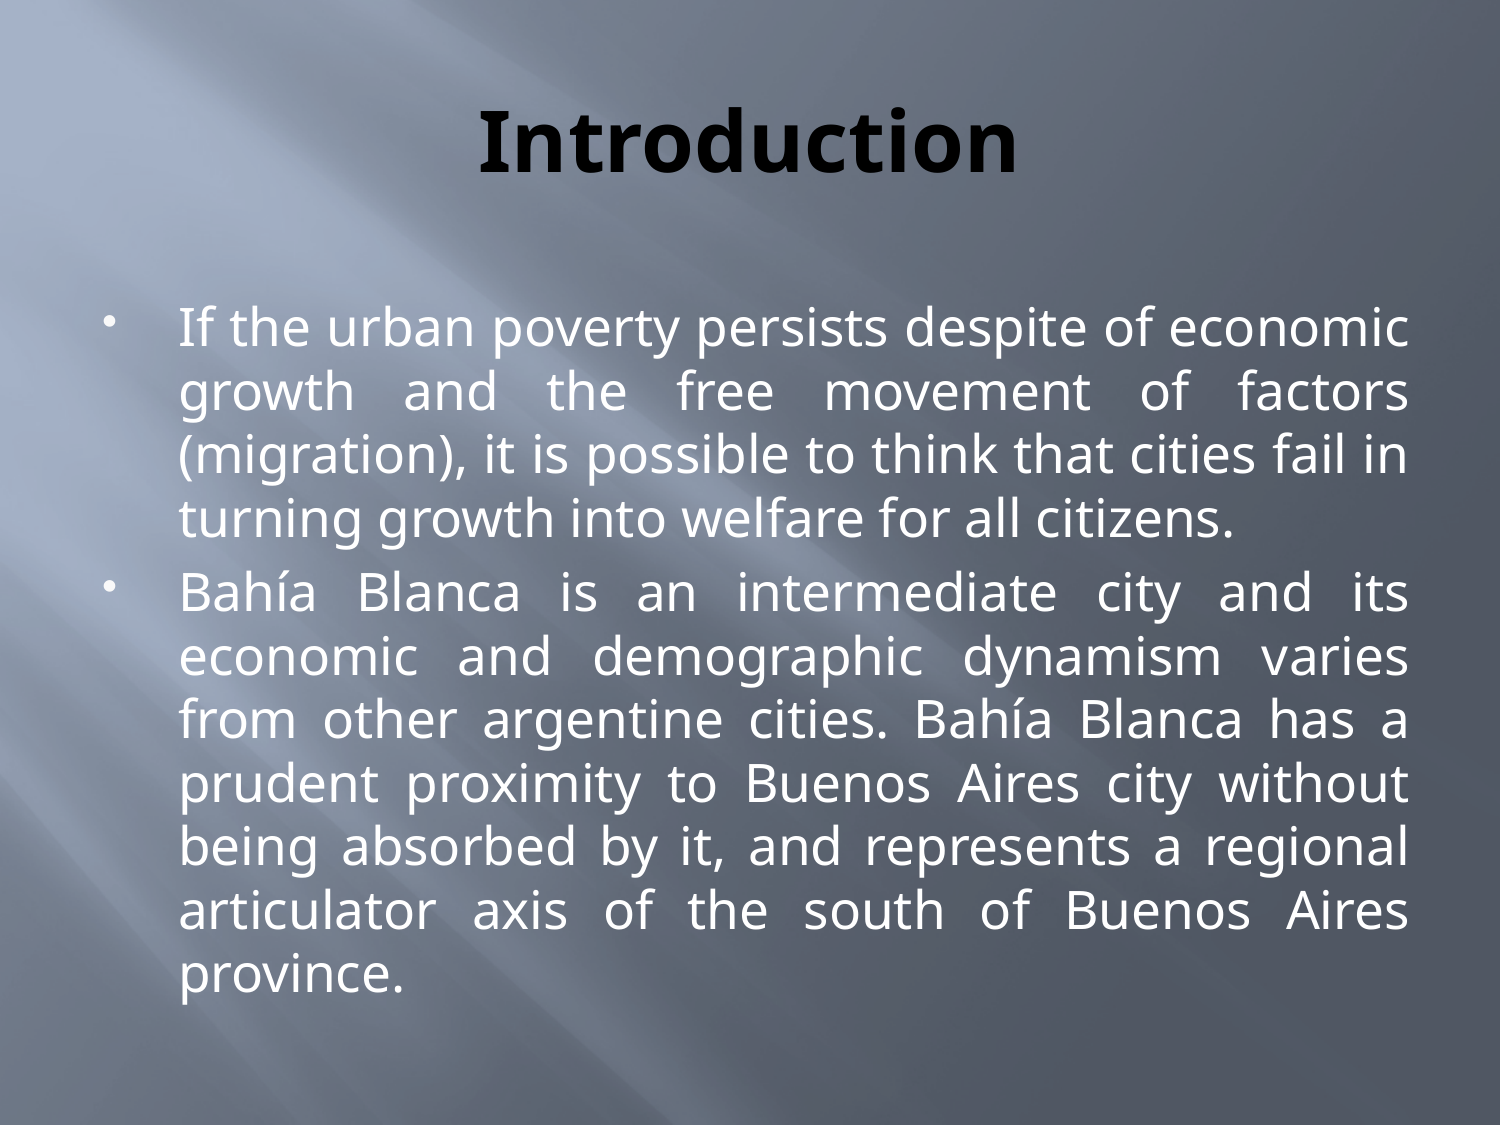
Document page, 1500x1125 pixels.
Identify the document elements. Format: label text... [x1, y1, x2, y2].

title Introduction [75, 45, 1425, 233]
list If the urban poverty persists despite of economic growth and the free movement of factors (migration), it is possible to think that cities fail in turning growth into welfare for all citizens. Bahía Blanca is an intermediate city and its economic and demographic dynamism varies from other argentine cities. Bahía Blanca has a prudent proximity to Buenos Aires city without being absorbed by it, and represents a regional articulator axis of the south of Buenos Aires province. [75, 262, 1425, 1035]
